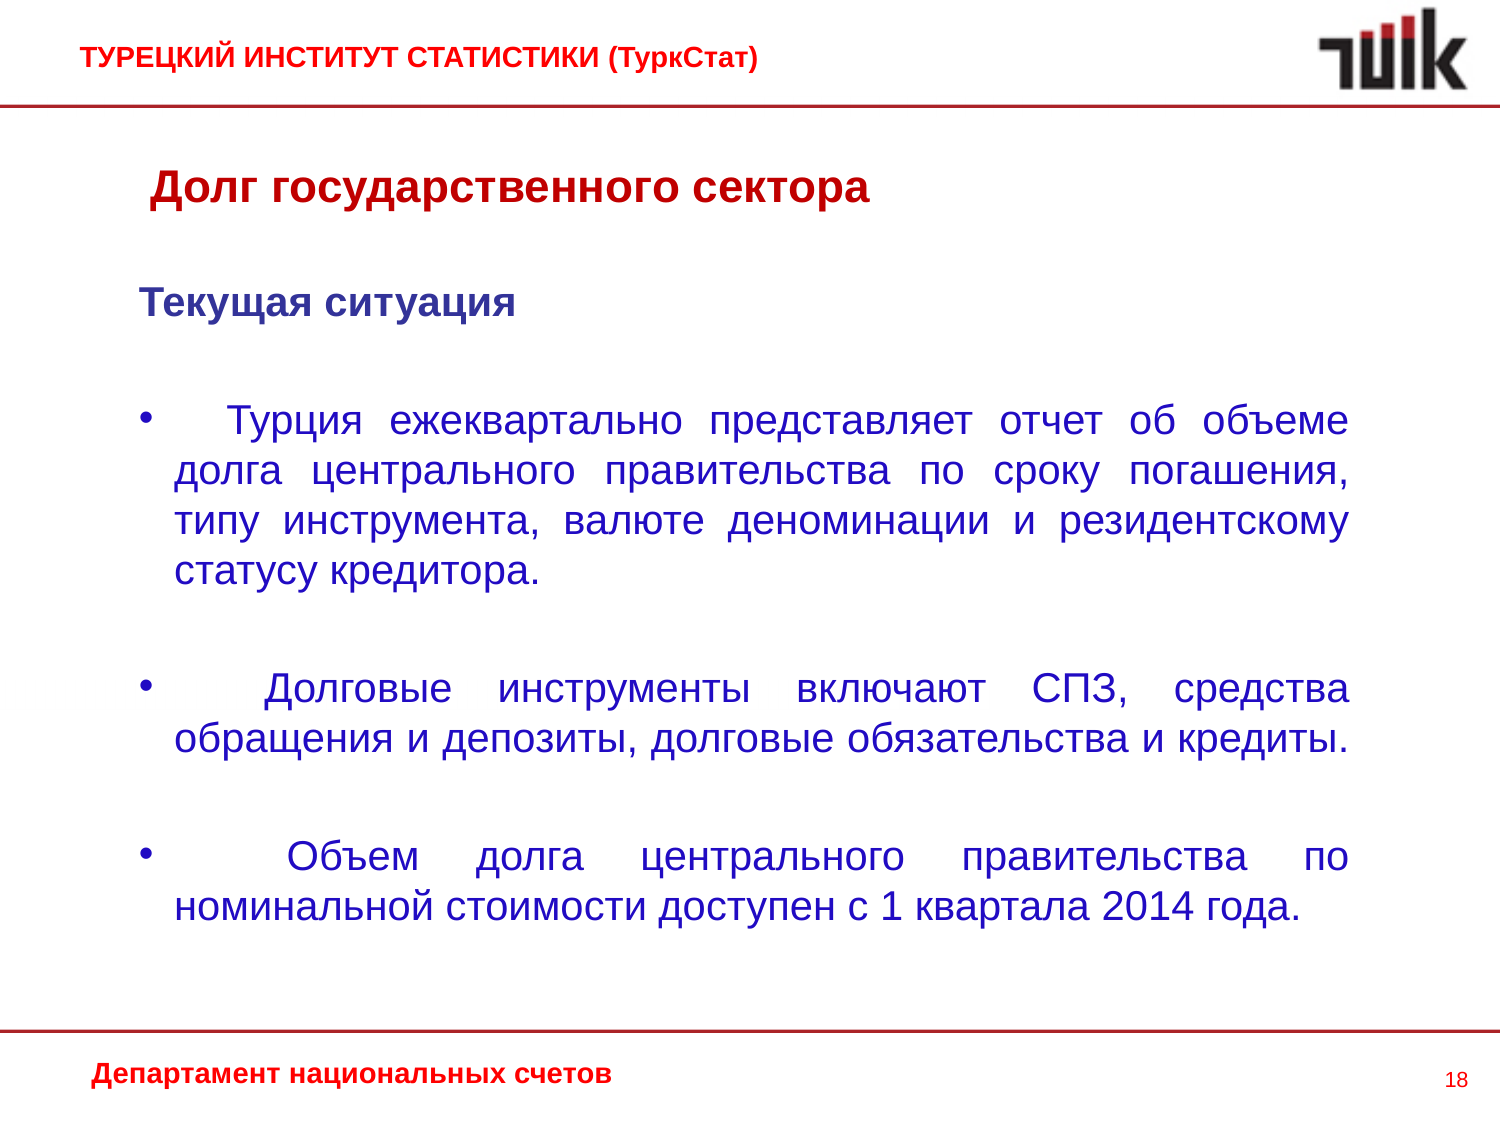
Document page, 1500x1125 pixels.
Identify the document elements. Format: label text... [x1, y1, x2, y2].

text_box Долг государственного сектора [135, 137, 1095, 220]
slide_number 18 [1423, 1058, 1490, 1125]
text_box ТУРЕЦКИЙ ИНСТИТУТ СТАТИСТИКИ (ТуркСтат) [64, 30, 1270, 81]
text_box Департамент национальных счетов [76, 1046, 892, 1097]
text_box Текущая ситуация Турция ежеквартально представляет отчет об объеме долга центрального правительства по сроку погашения, типу инструмента, валюте деноминации и резидентскому статусу кредитора. Долговые инструменты включают СПЗ, средства обращения и депозиты, долговые обязательства и кредиты. Объем долга центрального правительства по номинальной стоимости доступен с 1 квартала 2014 года. [123, 267, 1365, 1012]
picture [1316, 0, 1477, 99]
